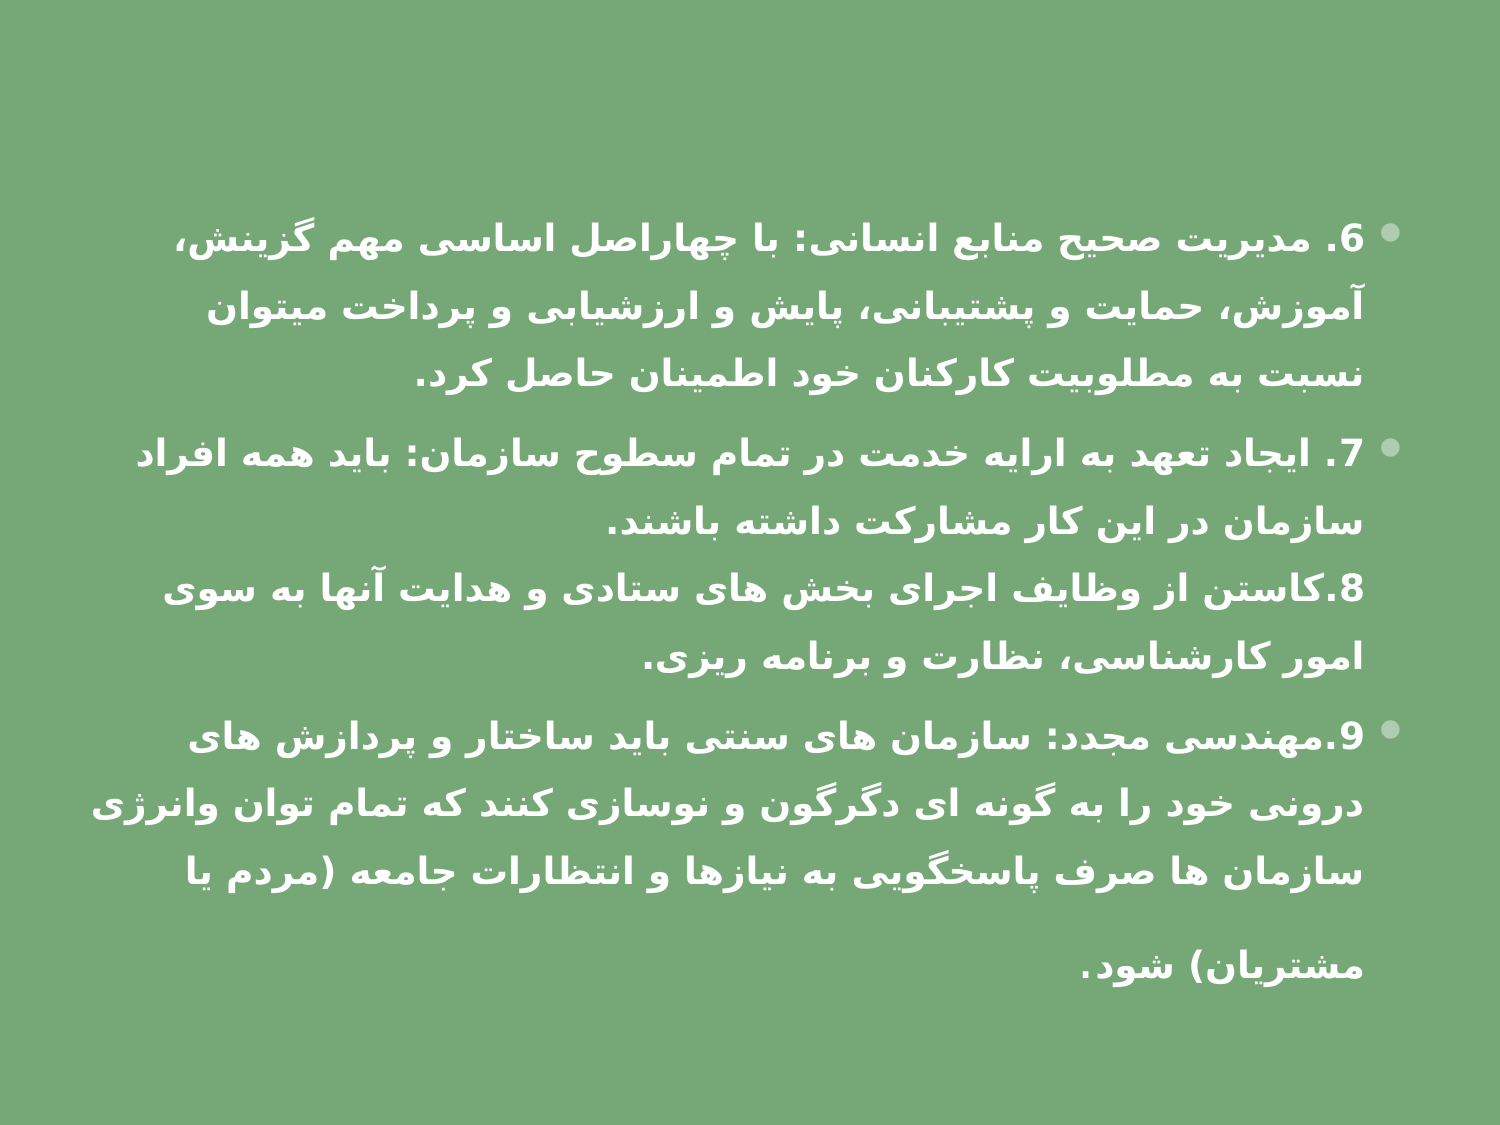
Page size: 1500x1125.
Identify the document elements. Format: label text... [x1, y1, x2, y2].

list 6. مدیریت صحیح منابع انسانی: با چهاراصل اساسی مهم گزینش، آموزش، حمایت و پشتیبانی، پایش و ارزشیابی و پرداخت میتوان نسبت به مطلوبیت کارکنان خود اطمینان حاصل کرد. 7. ایجاد تعهد به ارایه خدمت در تمام سطوح سازمان: باید همه افراد سازمان در این کار مشارکت داشته باشند. 8.کاستن از وظایف اجرای بخش های ستادی و هدایت آنها به سوی امور کارشناسی، نظارت و برنامه ریزی. 9.مهندسی مجدد: سازمان های سنتی باید ساختار و پردازش های درونی خود را به گونه ای دگرگون و نوسازی کنند که تمام توان وانرژی سازمان ها صرف پاسخگویی به نیازها و انتظارات جامعه (مردم یا مشتریان) شود. [75, 184, 1425, 1000]
